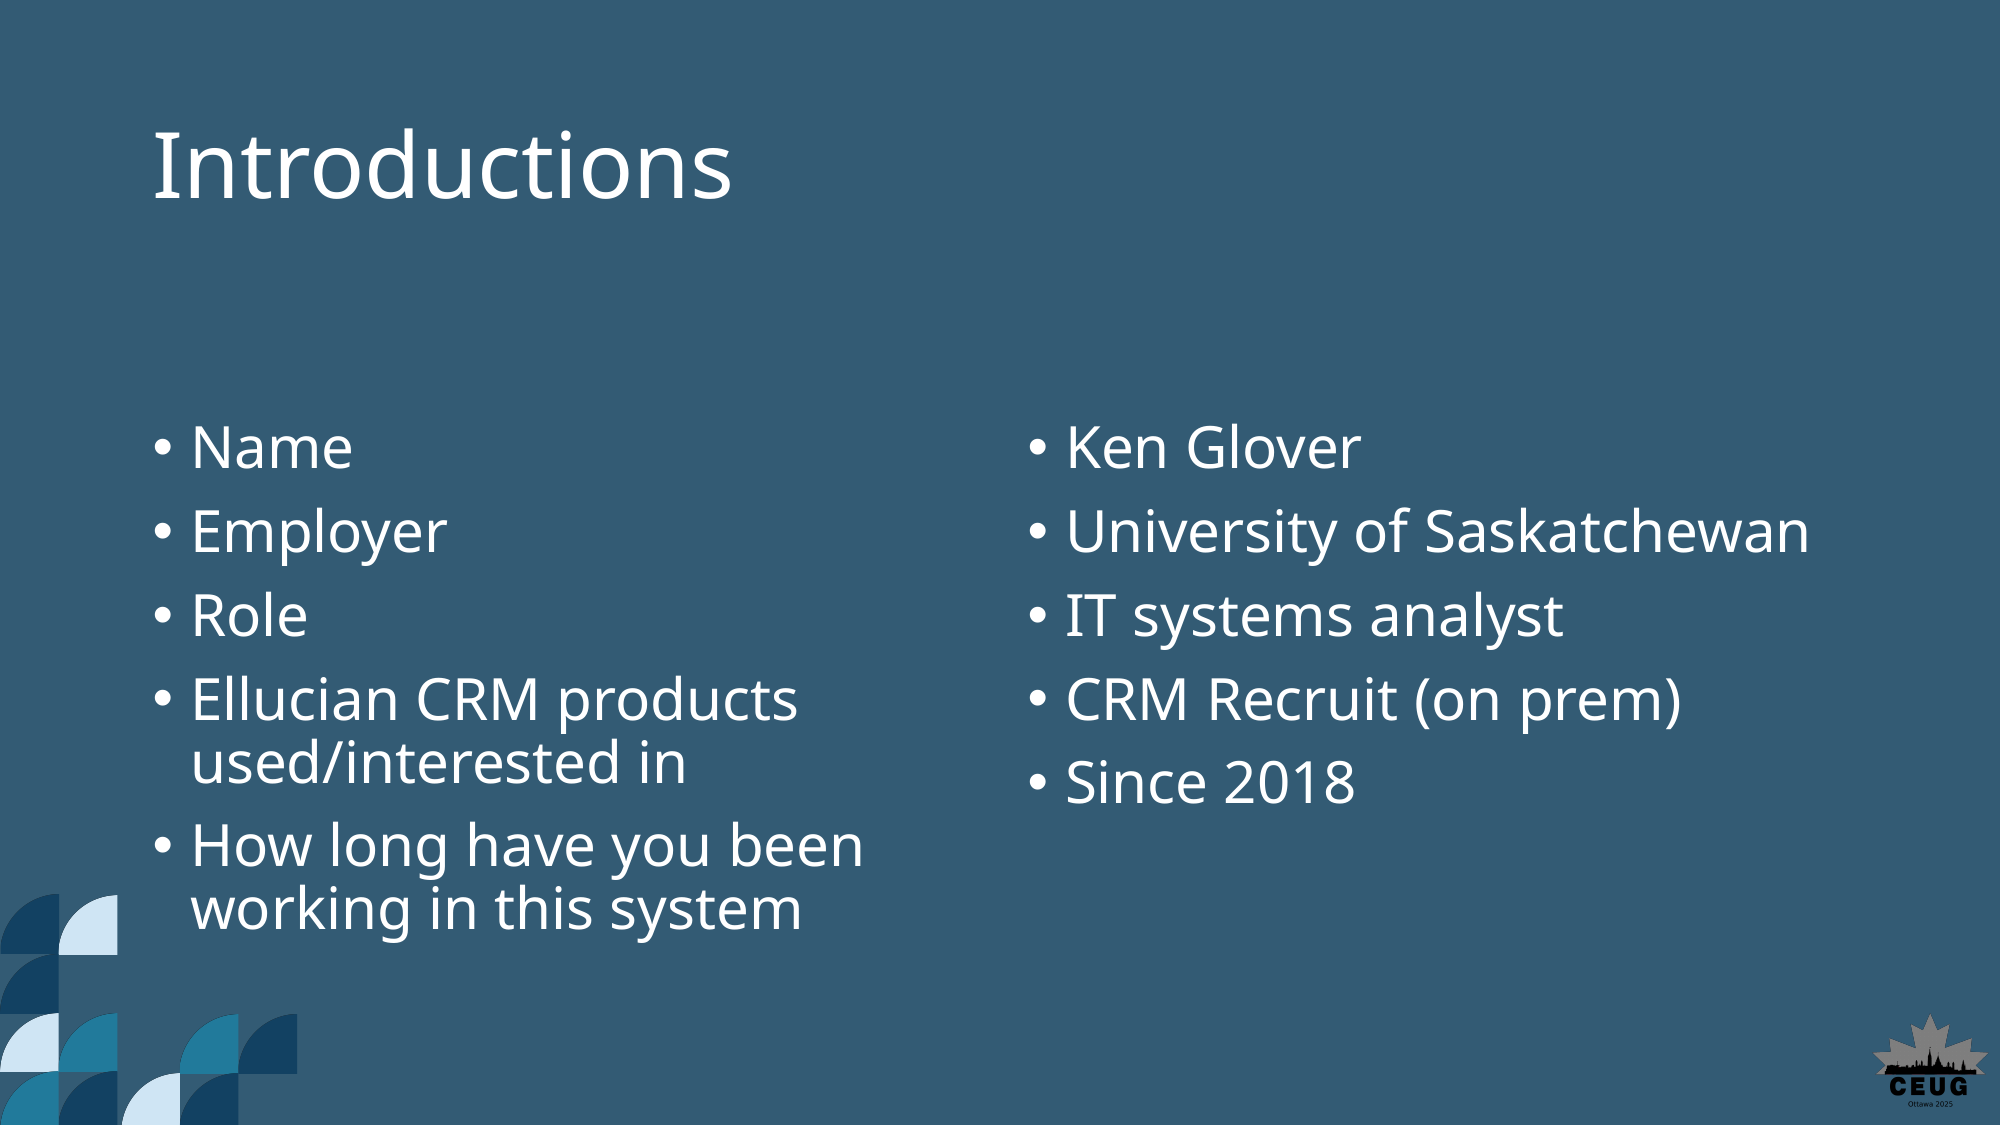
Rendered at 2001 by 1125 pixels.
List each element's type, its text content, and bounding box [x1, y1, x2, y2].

title Introductions [137, 59, 1863, 278]
picture [0, 894, 118, 1125]
picture [1872, 1013, 1989, 1110]
picture [121, 1016, 298, 1125]
list Ken Glover University of Saskatchewan IT systems analyst CRM Recruit (on prem) Since 2018 [1012, 410, 1863, 1016]
list Name Employer Role Ellucian CRM products used/interested in How long have you been working in this system [137, 410, 984, 1016]
